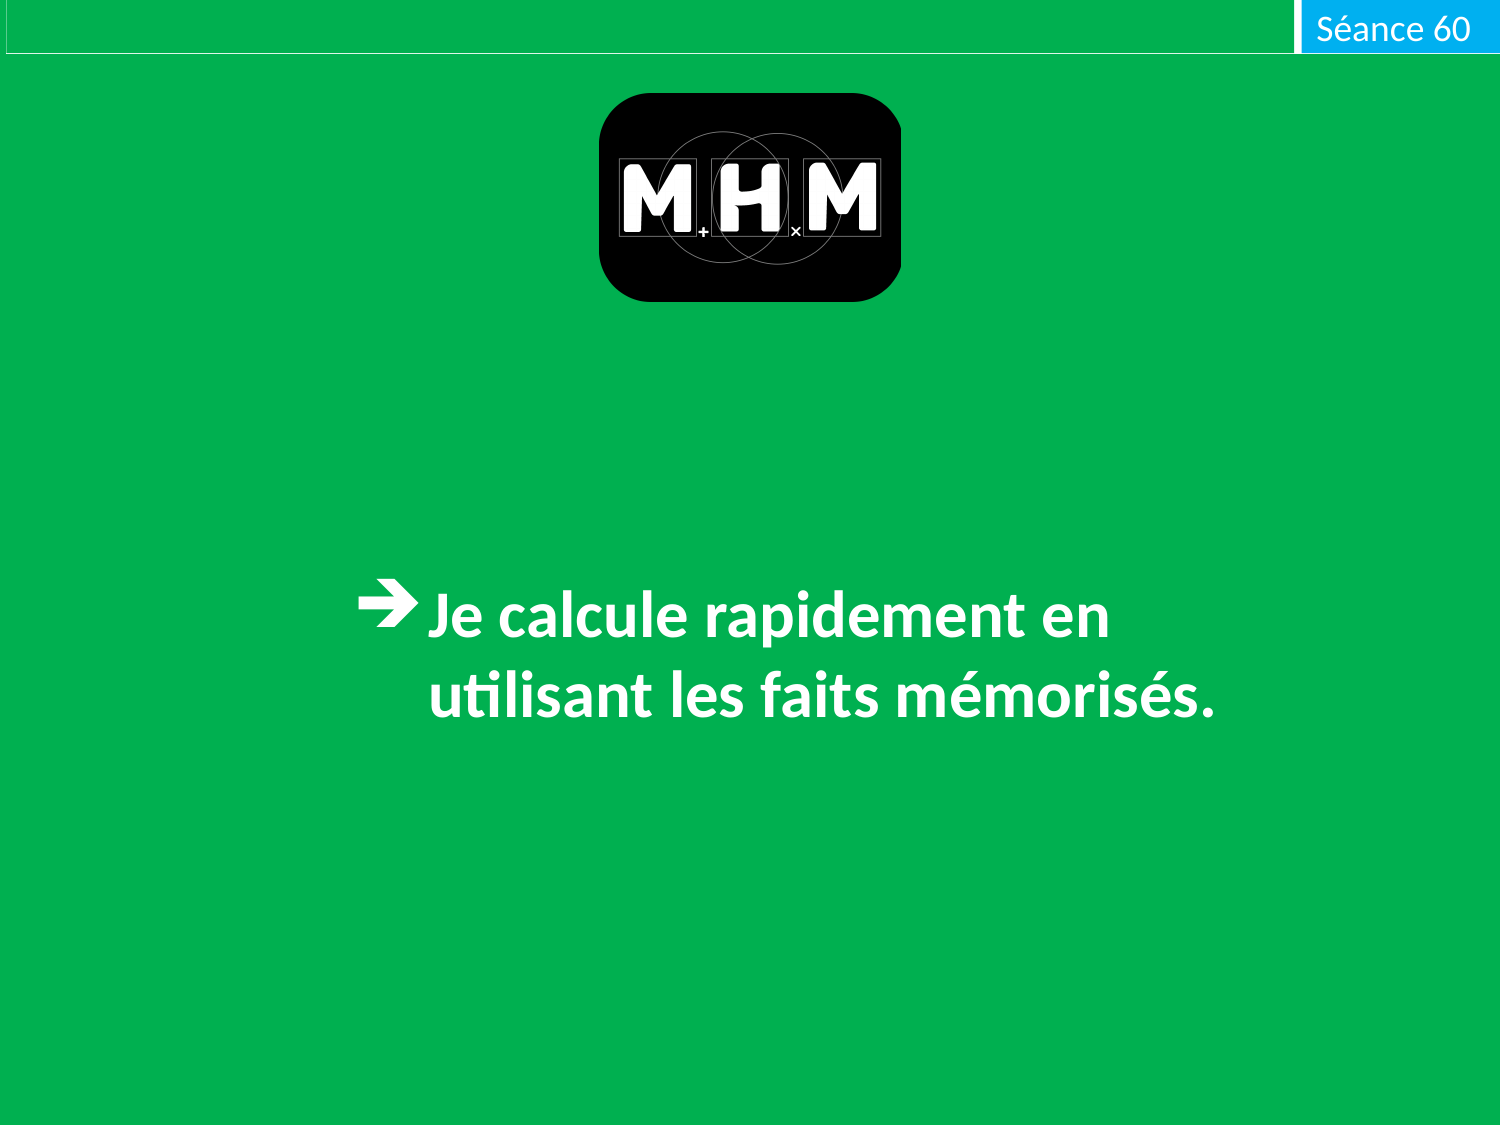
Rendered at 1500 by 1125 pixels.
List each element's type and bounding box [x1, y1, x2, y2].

text_box [0, 54, 1500, 1125]
